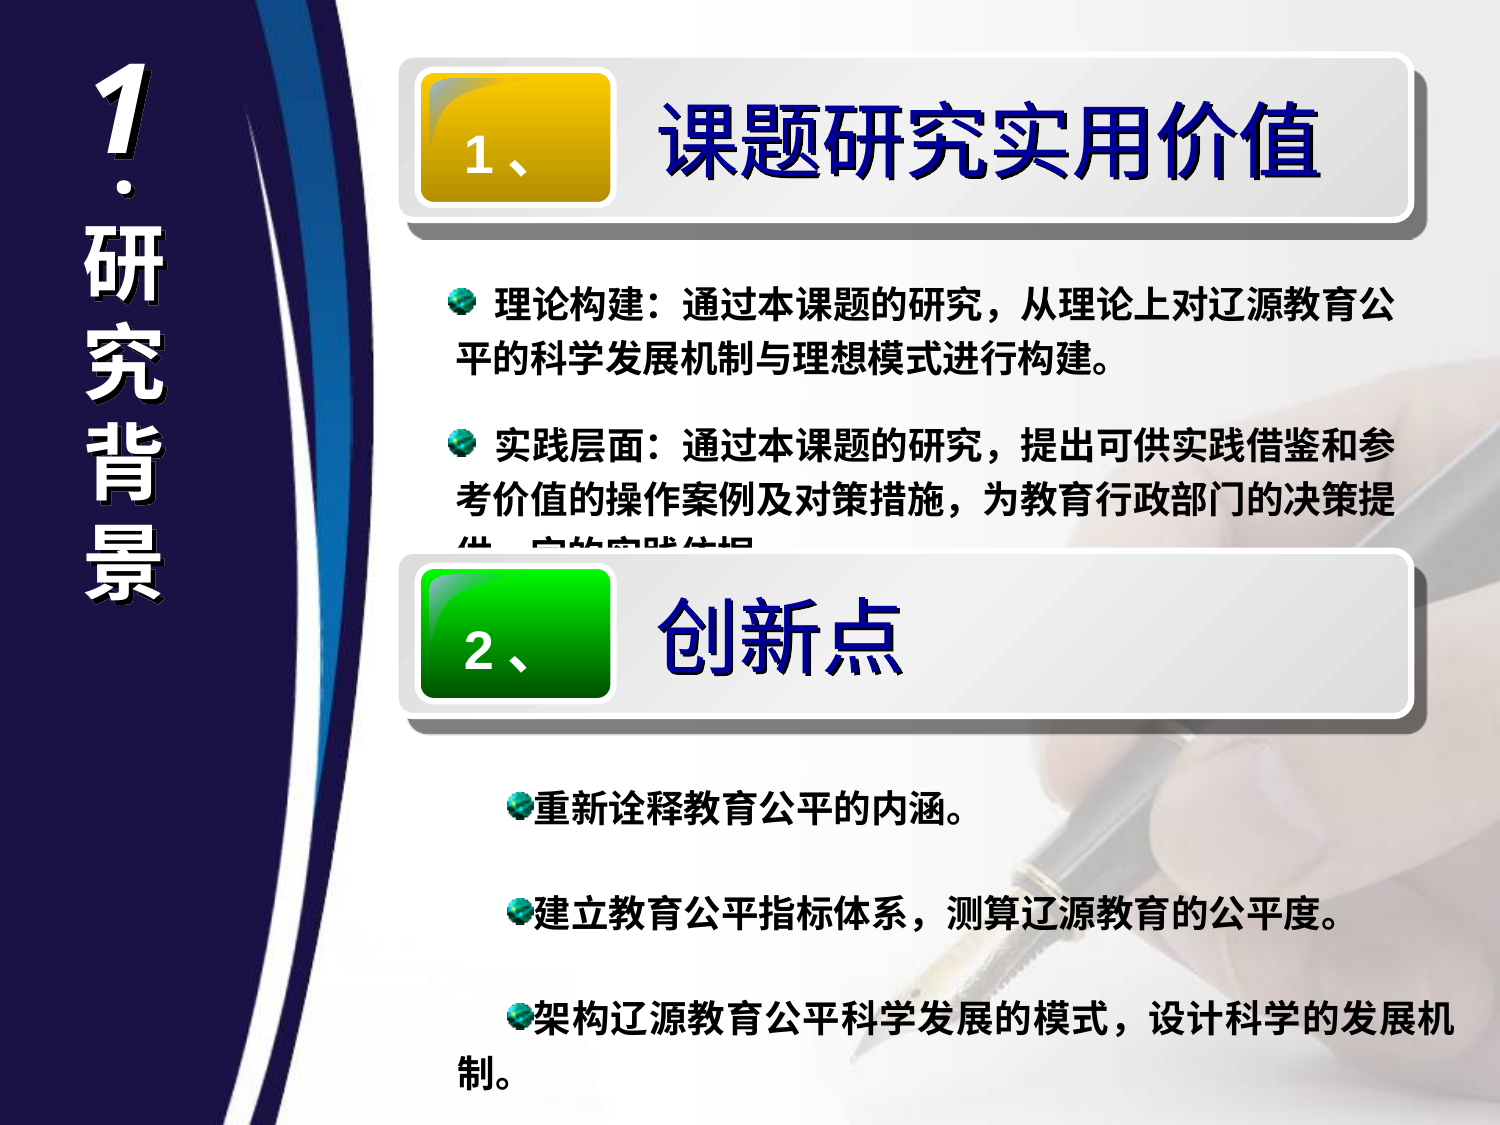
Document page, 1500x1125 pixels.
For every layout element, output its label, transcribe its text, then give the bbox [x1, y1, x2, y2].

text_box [395, 54, 1412, 221]
picture [448, 429, 476, 457]
table_header 理论构建：通过本课题的研究，从理论上对辽源教育公平的科学发展机制与理想模式进行构建。 实践层面：通过本课题的研究，提出可供实践借鉴和参考价值的操作案例及对策措施，为教育行政部门的决策提供一定的实践依据。 [384, 267, 1412, 542]
picture [448, 288, 476, 315]
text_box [395, 550, 1412, 717]
text_box . 研 究 背 景 [0, 275, 396, 445]
text_box 1 [37, 19, 201, 188]
table_header 重新诠释教育公平的内涵。 建立教育公平指标体系，测算辽源教育的公平度。 架构辽源教育公平科学发展的模式，设计科学的发展机制。 [443, 771, 1471, 1056]
picture [0, 0, 1500, 1125]
